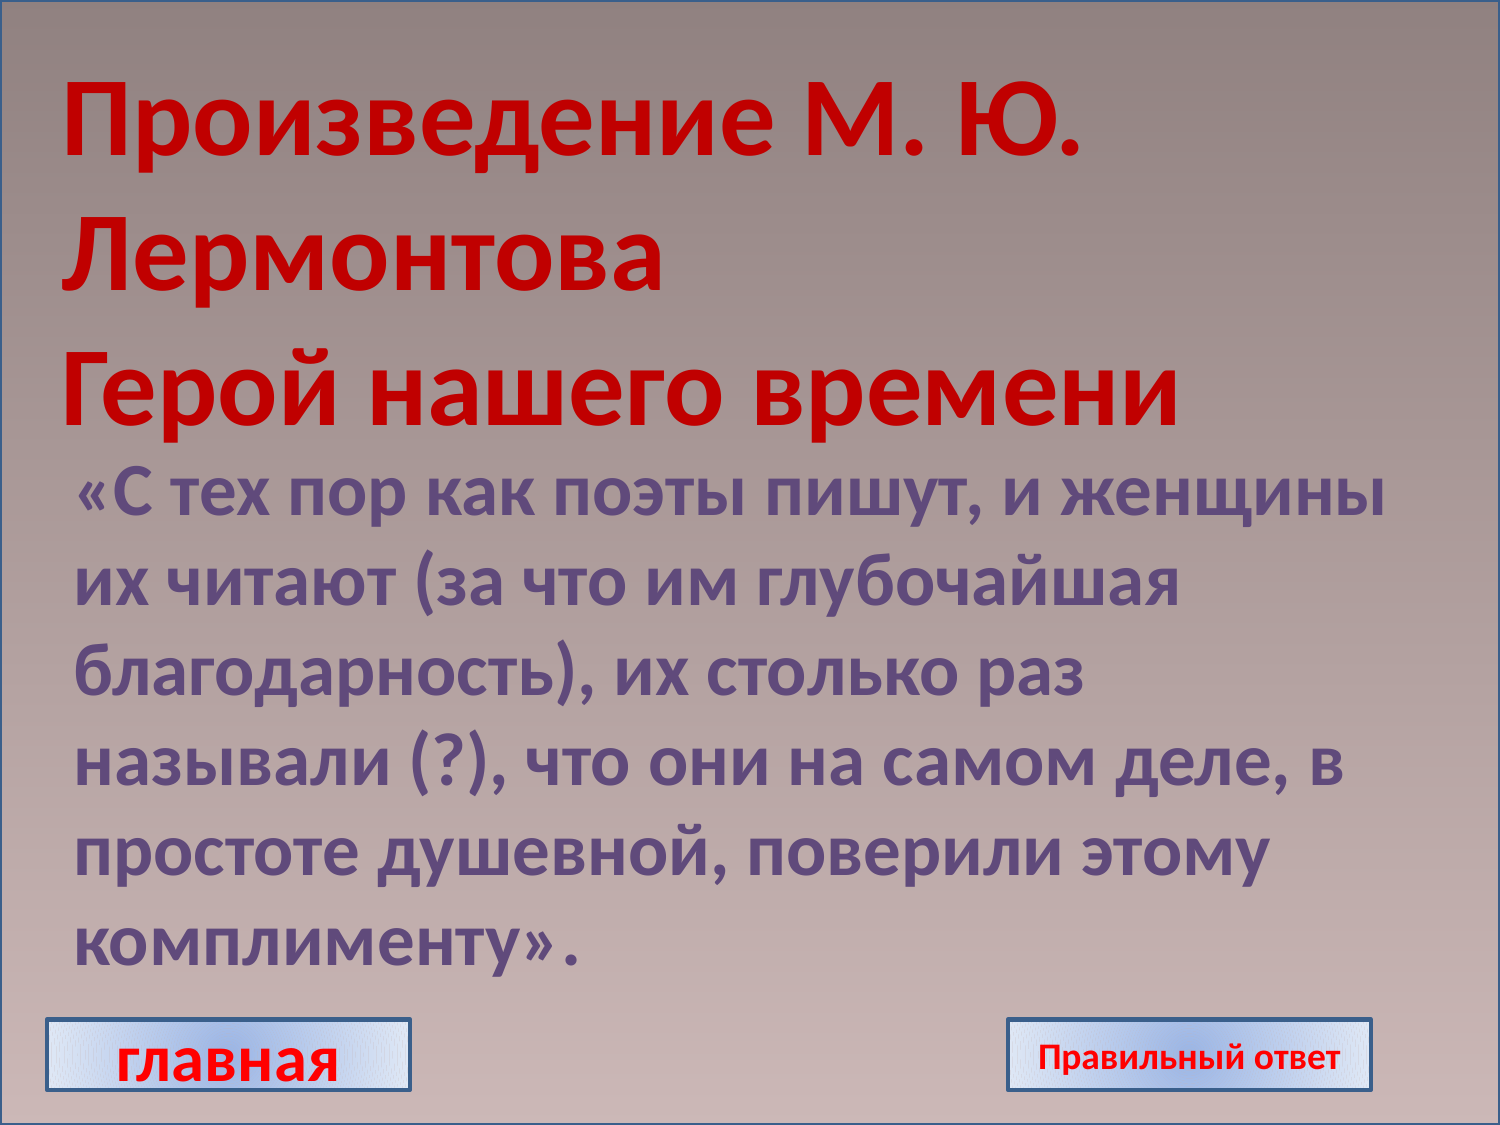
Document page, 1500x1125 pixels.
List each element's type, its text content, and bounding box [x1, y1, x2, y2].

text_box [0, 0, 1500, 1125]
text_box главная [45, 1017, 412, 1092]
text_box «С тех пор как поэты пишут, и женщины их читают (за что им глубочайшая благодарность), их столько раз называли (?), что они на самом деле, в простоте душевной, поверили этому комплименту». [58, 591, 1430, 1034]
text_box Произведение М. Ю. Лермонтова Герой нашего времени [46, 35, 1442, 591]
text_box Правильный ответ [1006, 1017, 1373, 1092]
